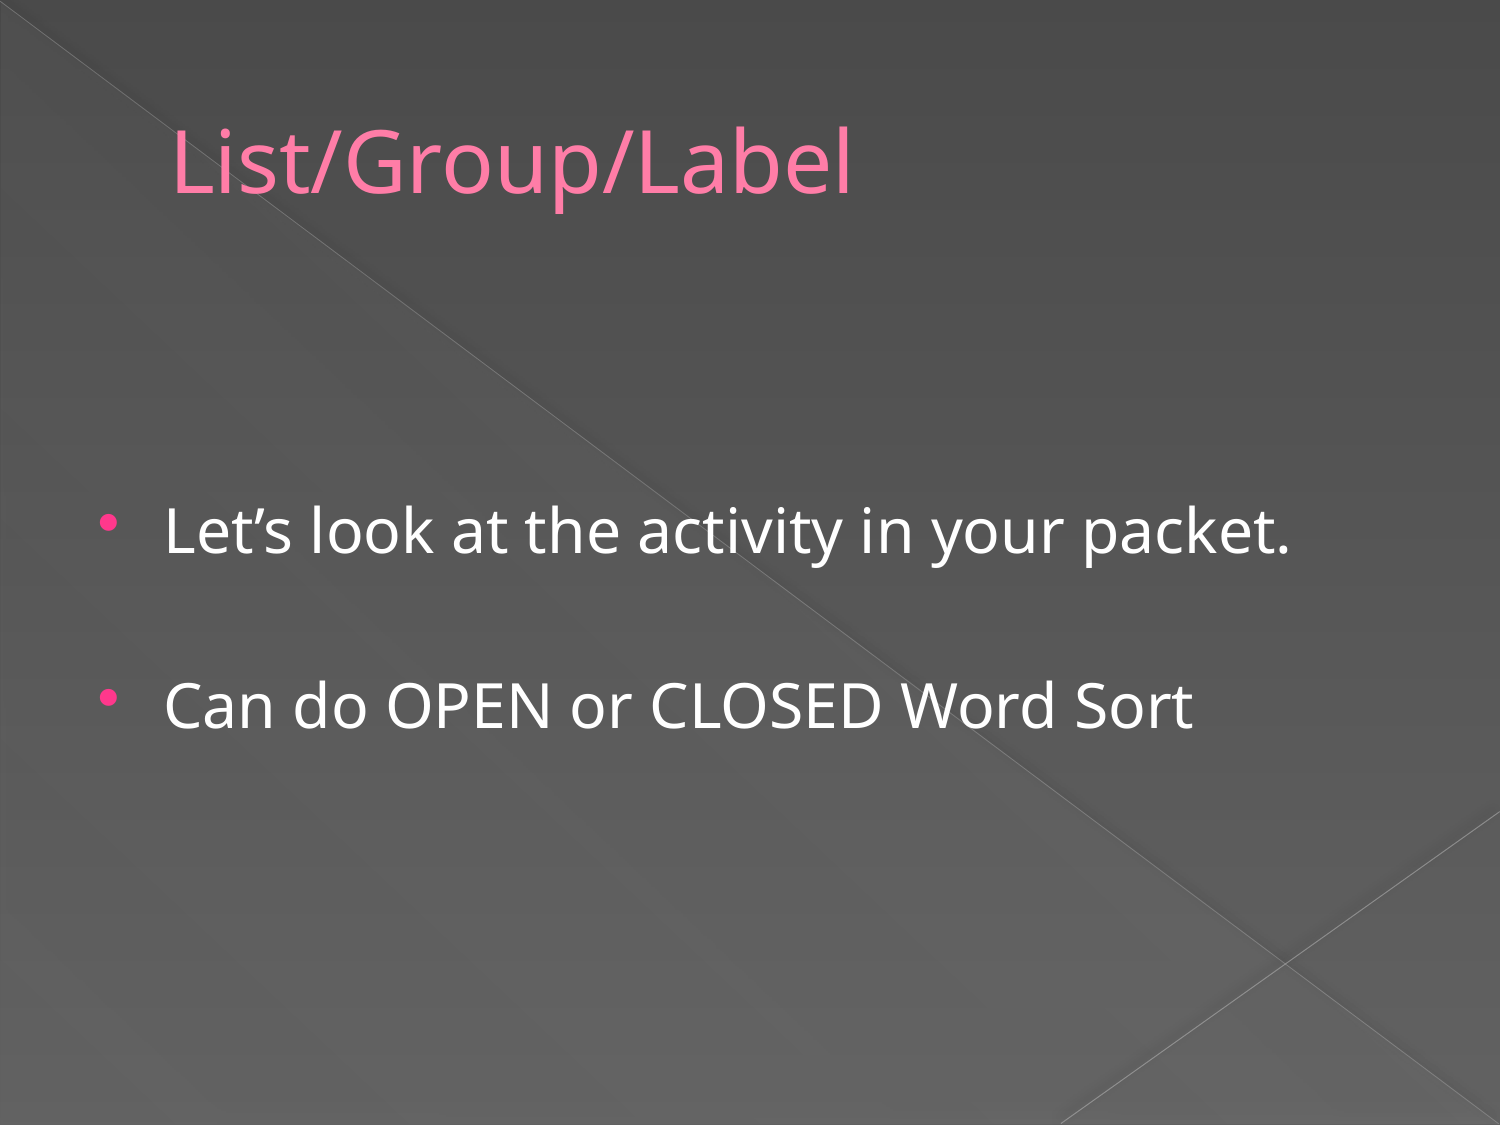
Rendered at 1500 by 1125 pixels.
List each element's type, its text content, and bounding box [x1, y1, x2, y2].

title List/Group/Label [75, 43, 1425, 274]
list Let’s look at the activity in your packet. Can do OPEN or CLOSED Word Sort [75, 308, 1425, 1059]
